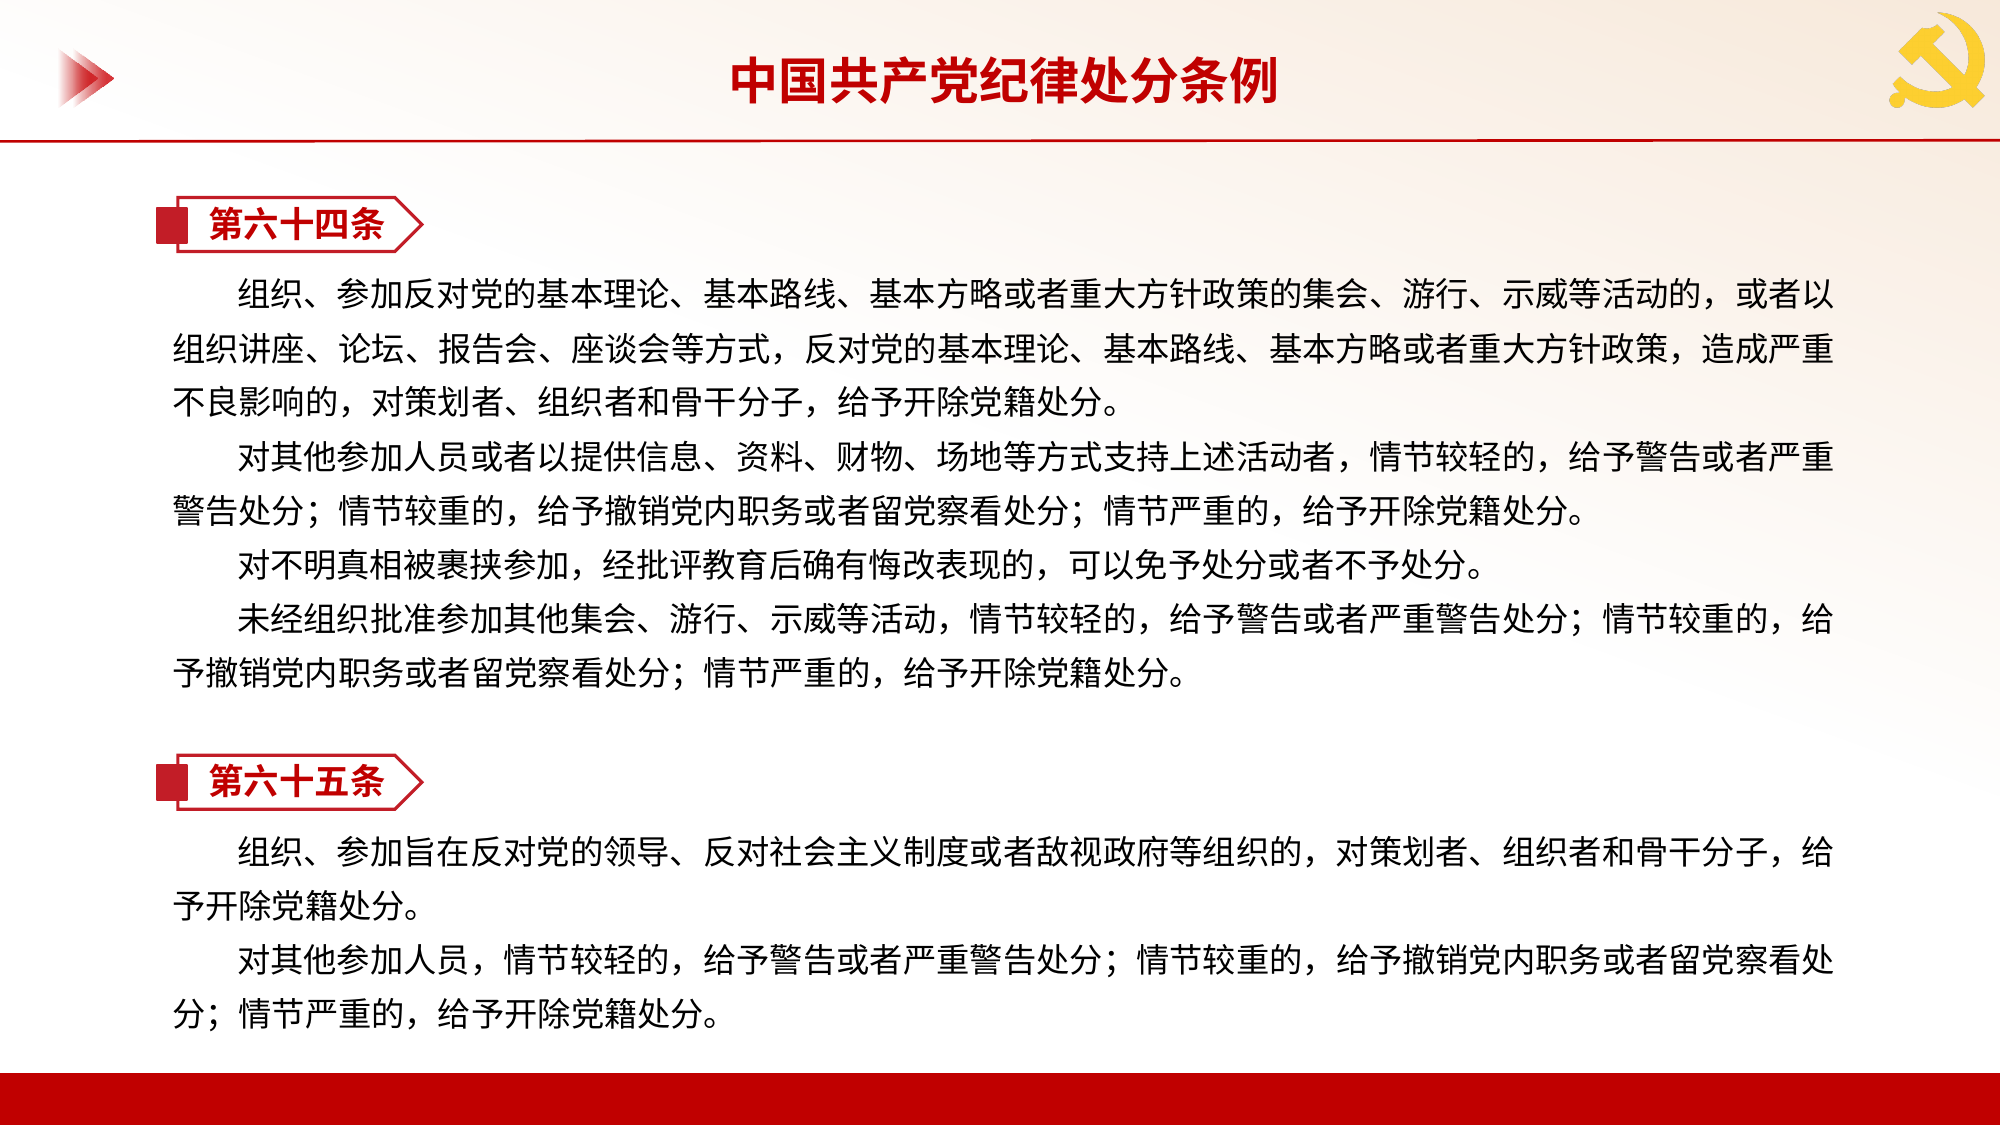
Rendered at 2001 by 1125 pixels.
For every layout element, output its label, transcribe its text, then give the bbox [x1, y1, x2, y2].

picture [1889, 12, 1985, 108]
text_box 组织、参加反对党的基本理论、基本路线、基本方略或者重大方针政策的集会、游行、示威等活动的，或者以组织讲座、论坛、报告会、座谈会等方式，反对党的基本理论、基本路线、基本方略或者重大方针政策，造成严重不良影响的，对策划者、组织者和骨干分子，给予开除党籍处分。 对其他参加人员或者以提供信息、资料、财物、场地等方式支持上述活动者，情节较轻的，给予警告或者严重警告处分；情节较重的，给予撤销党内职务或者留党察看处分；情节严重的，给予开除党籍处分。 对不明真相被裹挟参加，经批评教育后确有悔改表现的，可以免予处分或者不予处分。 未经组织批准参加其他集会、游行、示威等活动，情节较轻的，给予警告或者严重警告处分；情节较重的，给予撤销党内职务或者留党察看处分；情节严重的，给予开除党籍处分。 [157, 251, 1850, 731]
text_box 中国共产党纪律处分条例 [303, 29, 1705, 117]
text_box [156, 194, 422, 253]
text_box 组织、参加旨在反对党的领导、反对社会主义制度或者敌视政府等组织的，对策划者、组织者和骨干分子，给予开除党籍处分。 对其他参加人员，情节较轻的，给予警告或者严重警告处分；情节较重的，给予撤销党内职务或者留党察看处分；情节严重的，给予开除党籍处分。 [157, 809, 1850, 891]
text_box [156, 752, 422, 810]
text_box [0, 1072, 2000, 1125]
